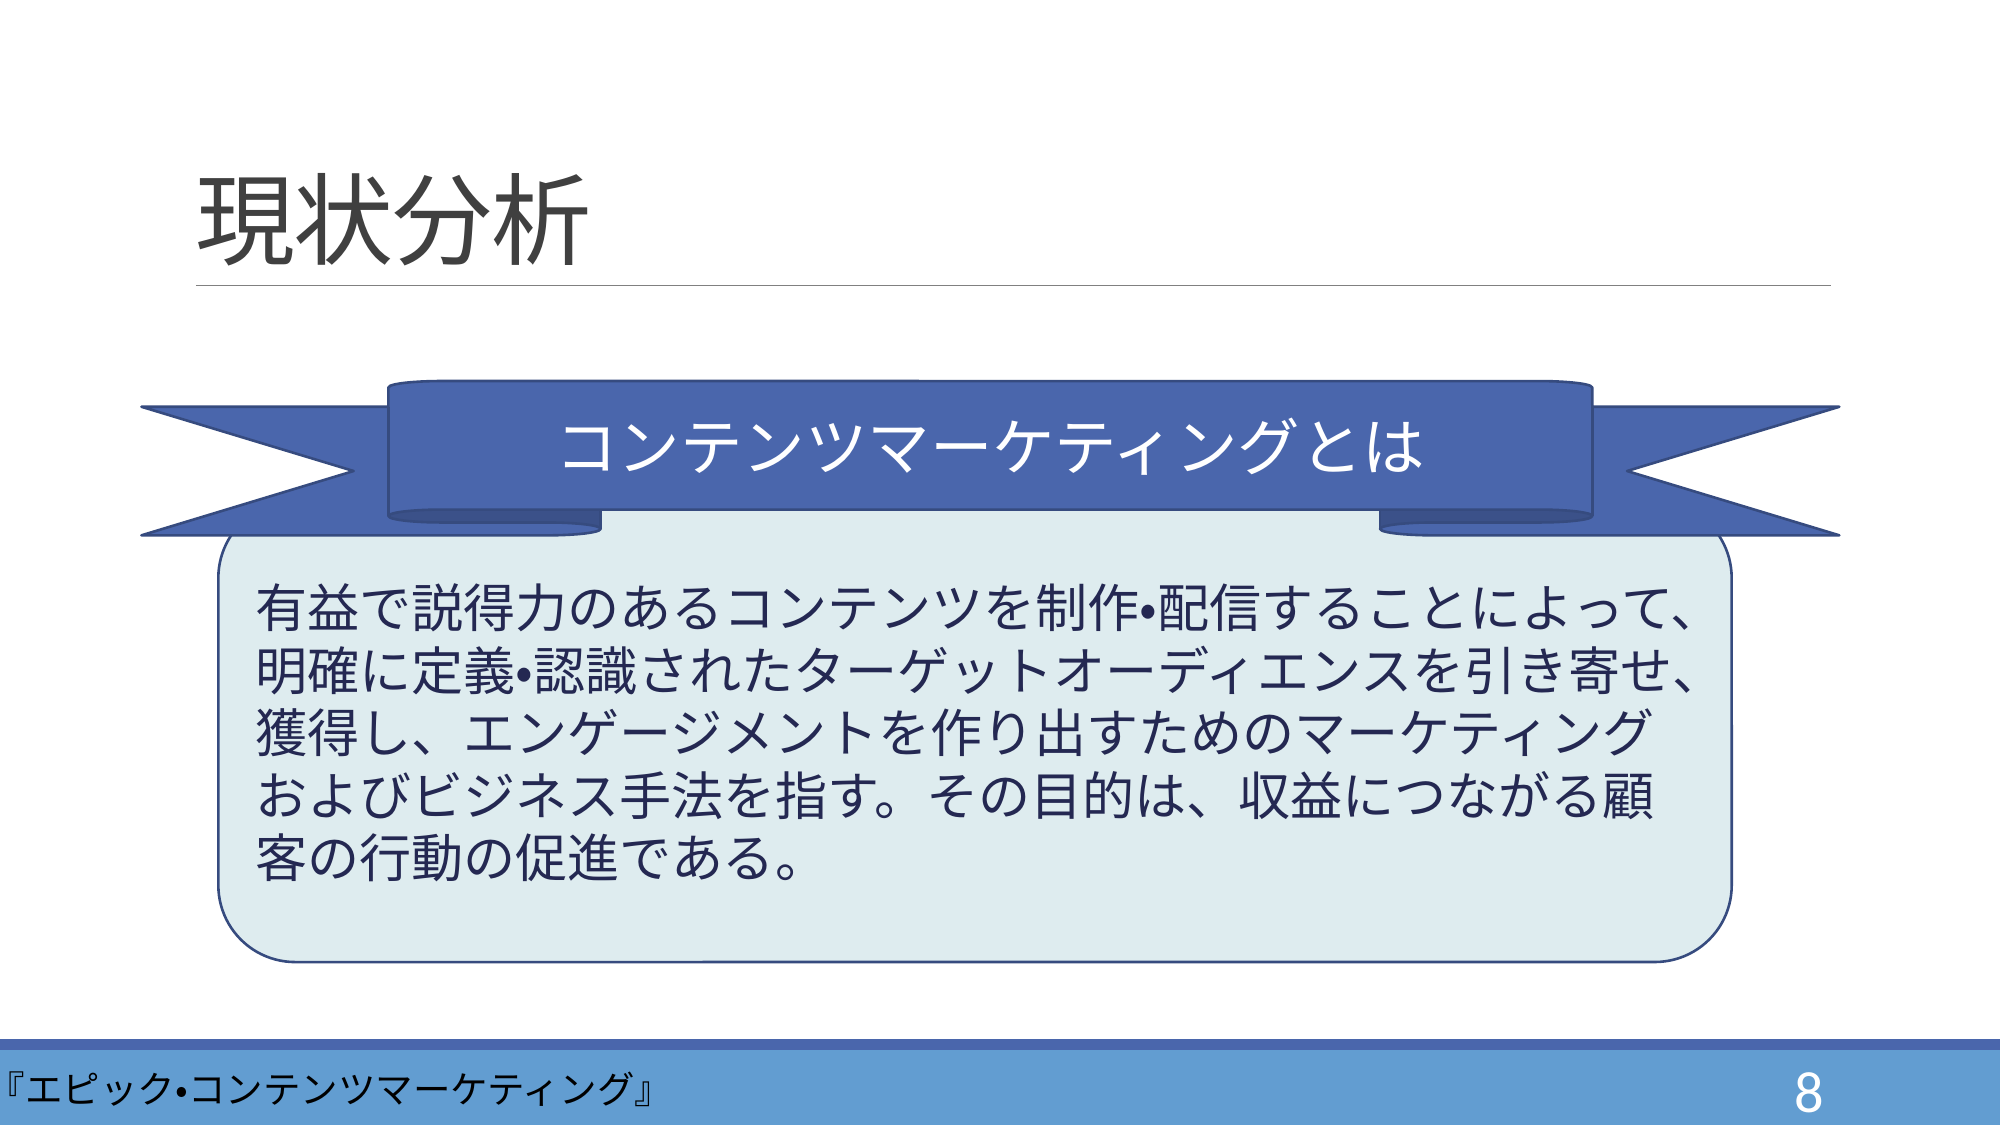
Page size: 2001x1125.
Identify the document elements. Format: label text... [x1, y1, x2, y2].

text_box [140, 380, 1840, 963]
title 現状分析 [180, 47, 1830, 285]
text_box 『エピック・コンテンツマーケティング』 [0, 1058, 688, 1119]
slide_number 8 [1624, 1059, 1840, 1120]
